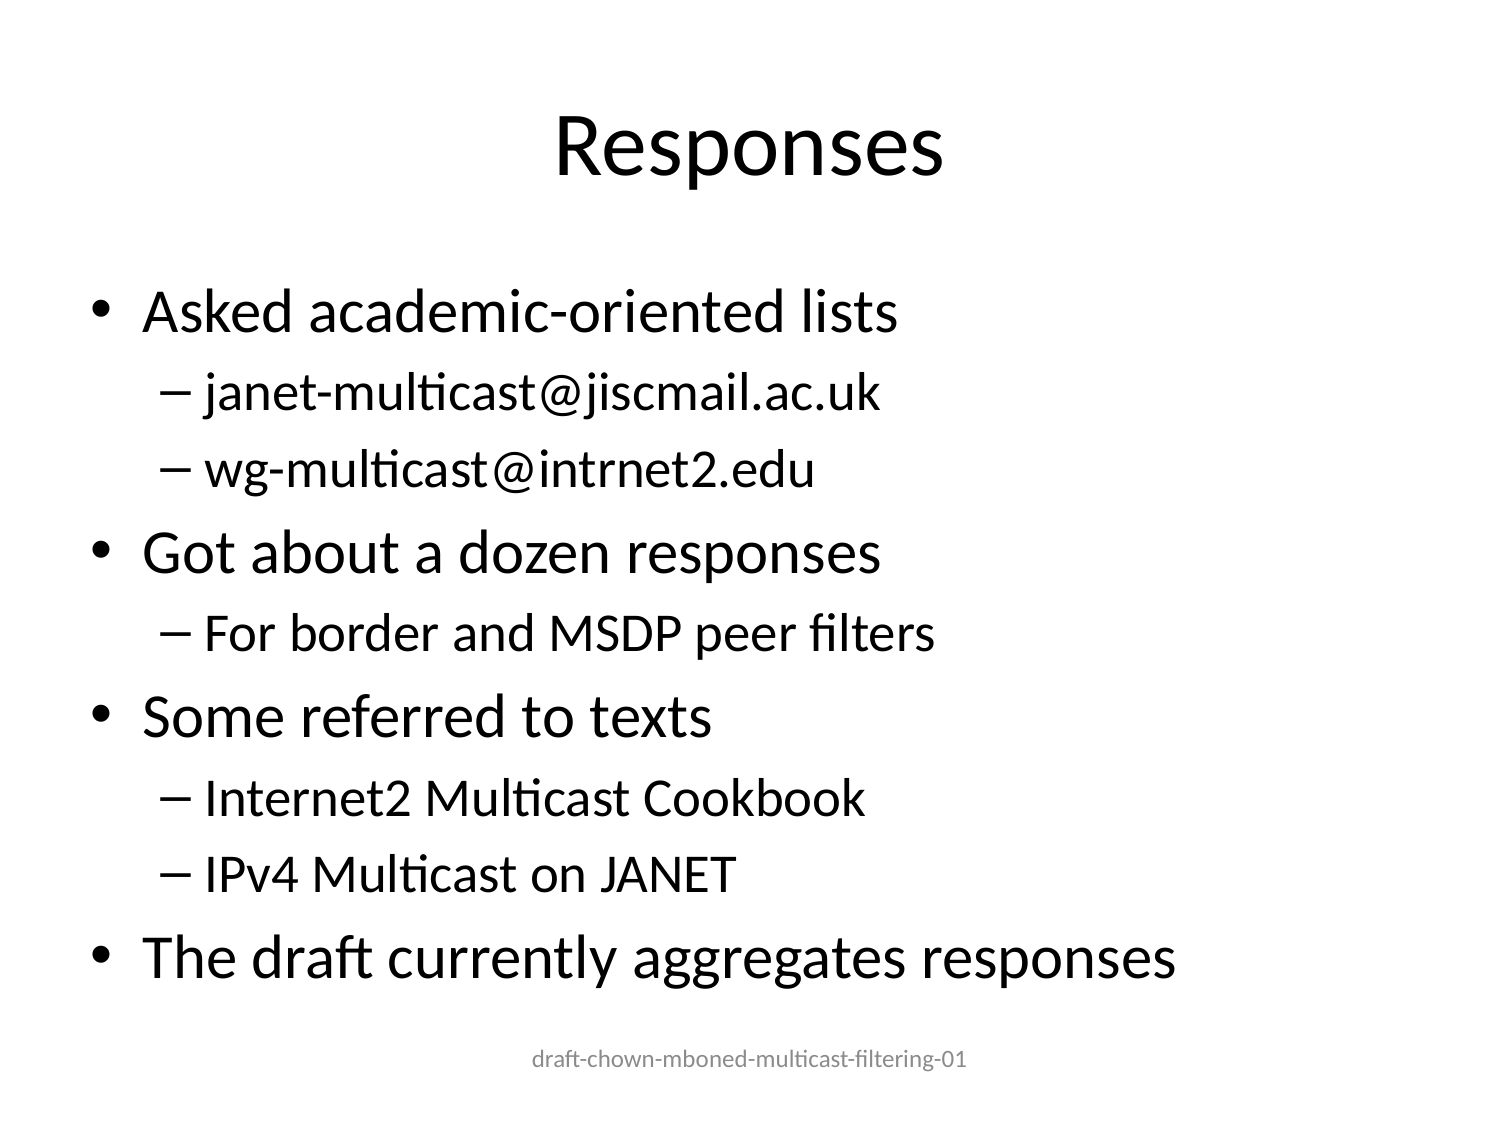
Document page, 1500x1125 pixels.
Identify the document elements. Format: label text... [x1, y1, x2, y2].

list Asked academic-oriented lists janet-multicast@jiscmail.ac.uk wg-multicast@intrnet2.edu Got about a dozen responses For border and MSDP peer filters Some referred to texts Internet2 Multicast Cookbook IPv4 Multicast on JANET The draft currently aggregates responses [75, 262, 1425, 1005]
title Responses [75, 45, 1425, 233]
footer draft-chown-mboned-multicast-filtering-01 [512, 1042, 988, 1103]
